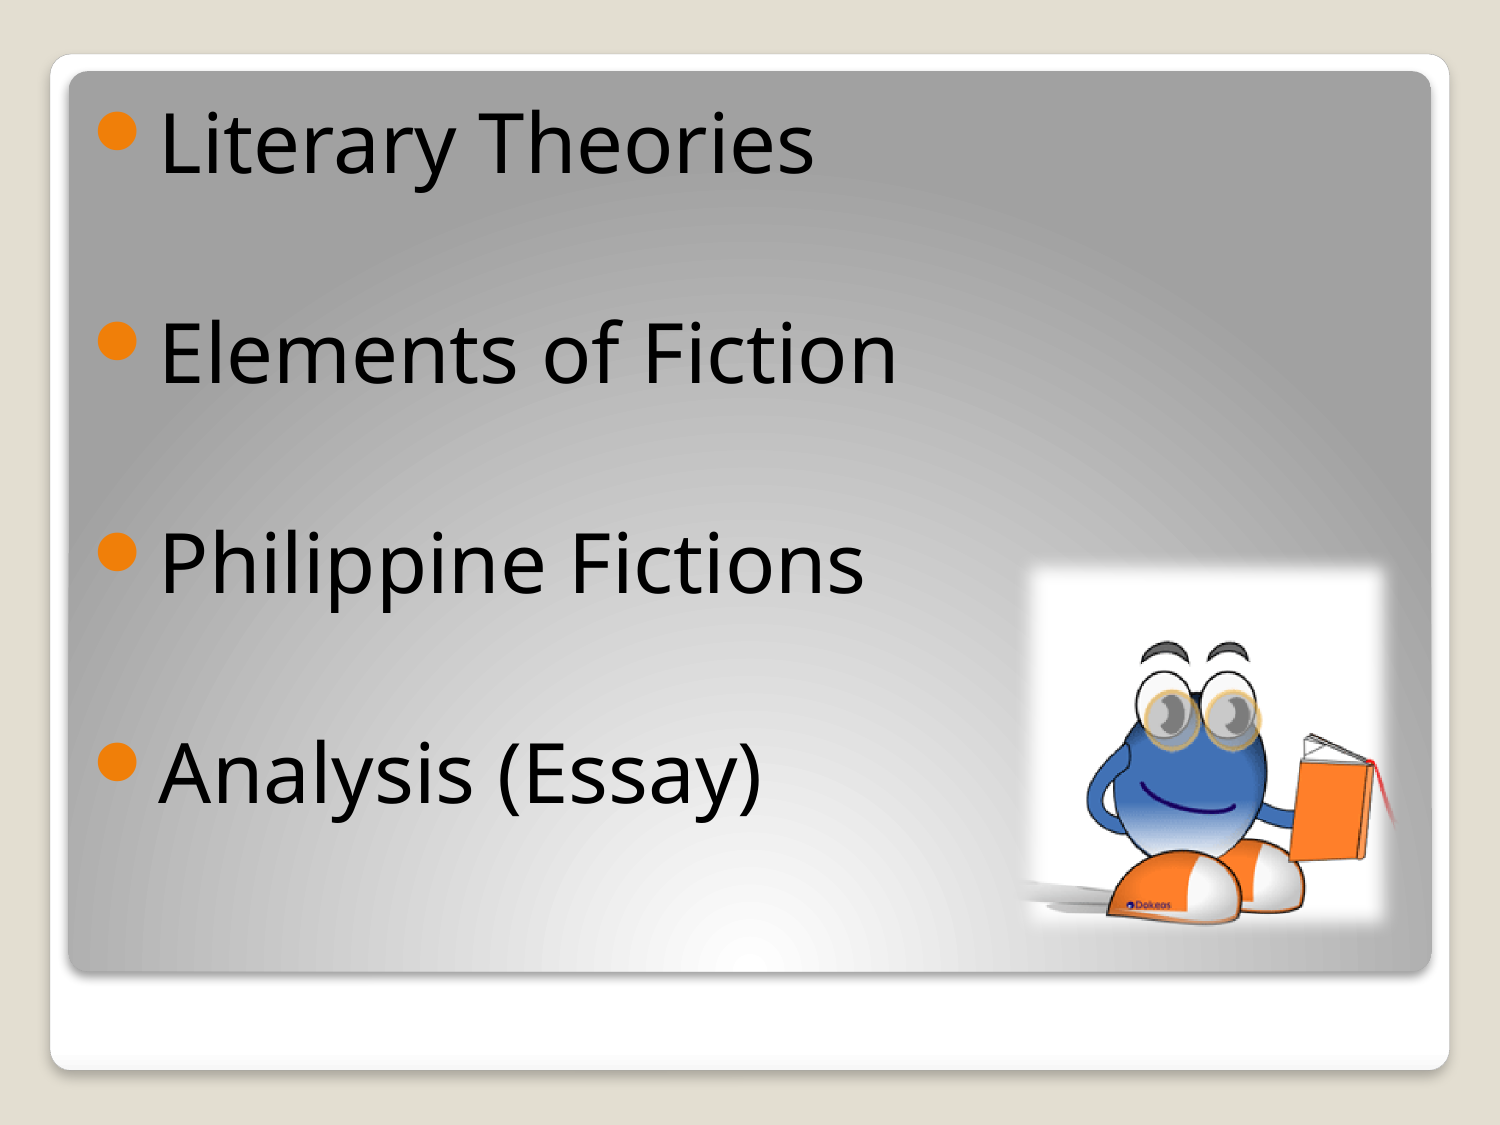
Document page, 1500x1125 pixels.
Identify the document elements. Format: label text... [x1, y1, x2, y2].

list Literary Theories Elements of Fiction Philippine Fictions Analysis (Essay) [62, 75, 1413, 1018]
picture [1012, 549, 1402, 941]
